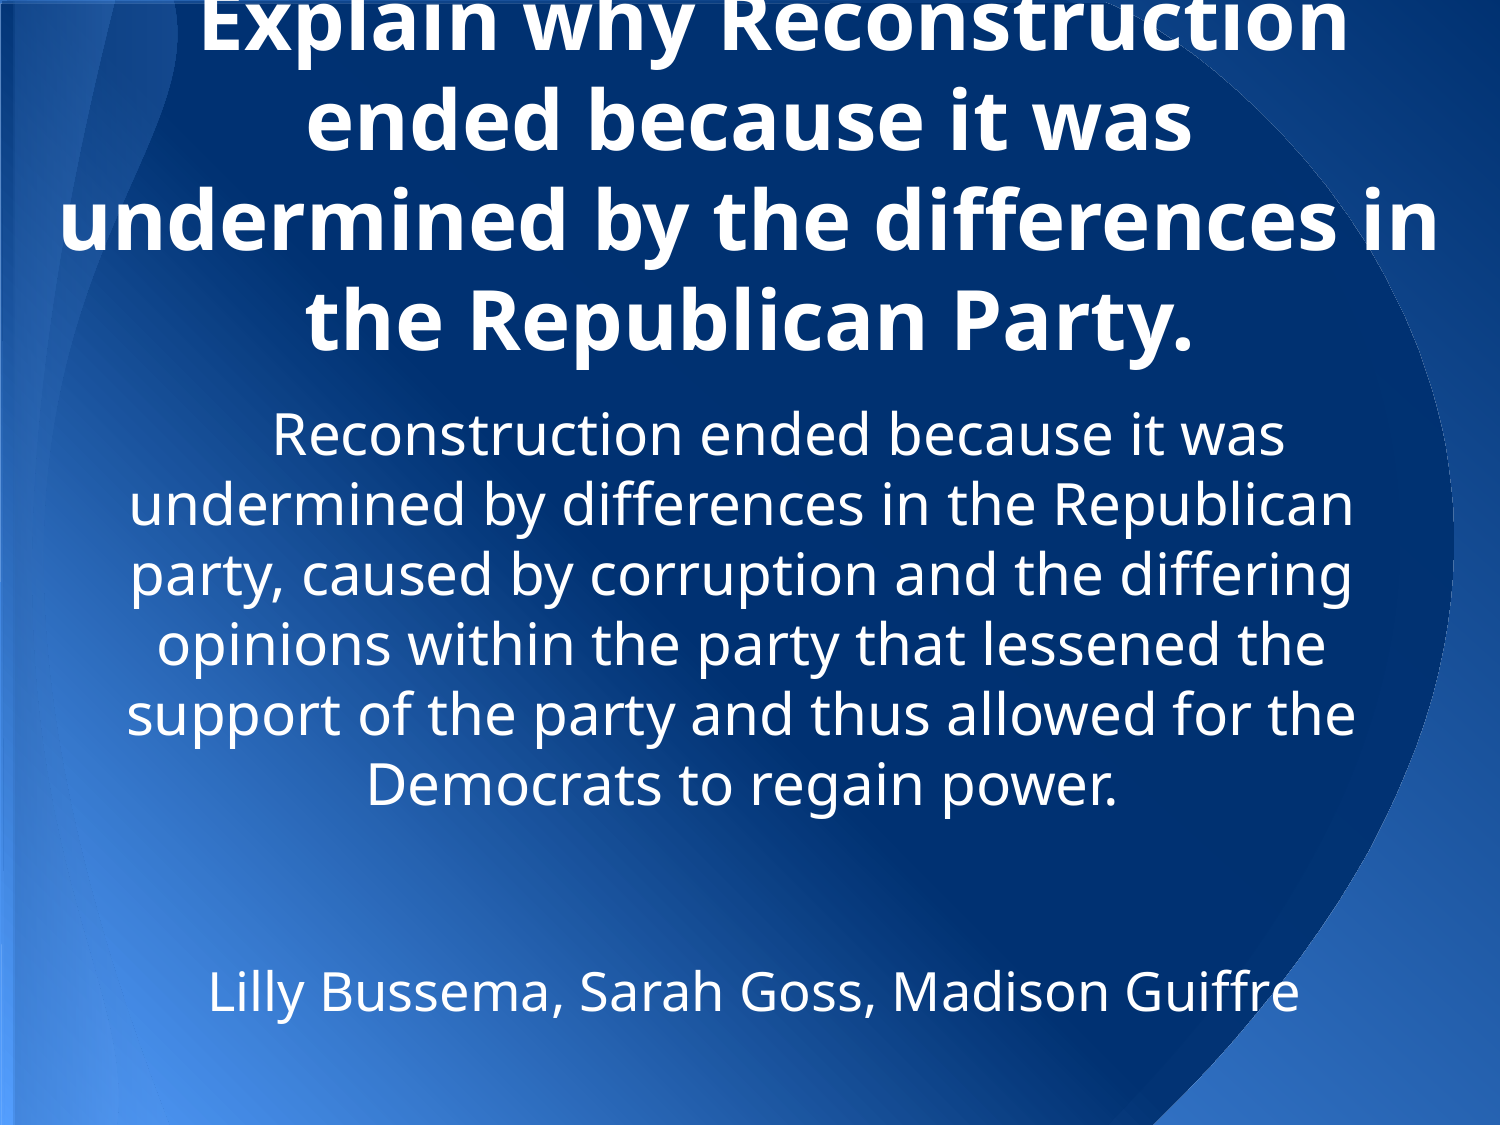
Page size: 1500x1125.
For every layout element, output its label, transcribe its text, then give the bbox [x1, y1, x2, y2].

subtitle Reconstruction ended because it was undermined by differences in the Republican party, caused by corruption and the differing opinions within the party that lessened the support of the party and thus allowed for the Democrats to regain power. Lilly Bussema, Sarah Goss, Madison Guiffre [75, 382, 1409, 1027]
title Explain why Reconstruction ended because it was undermined by the differences in the Republican Party. [31, 62, 1468, 383]
